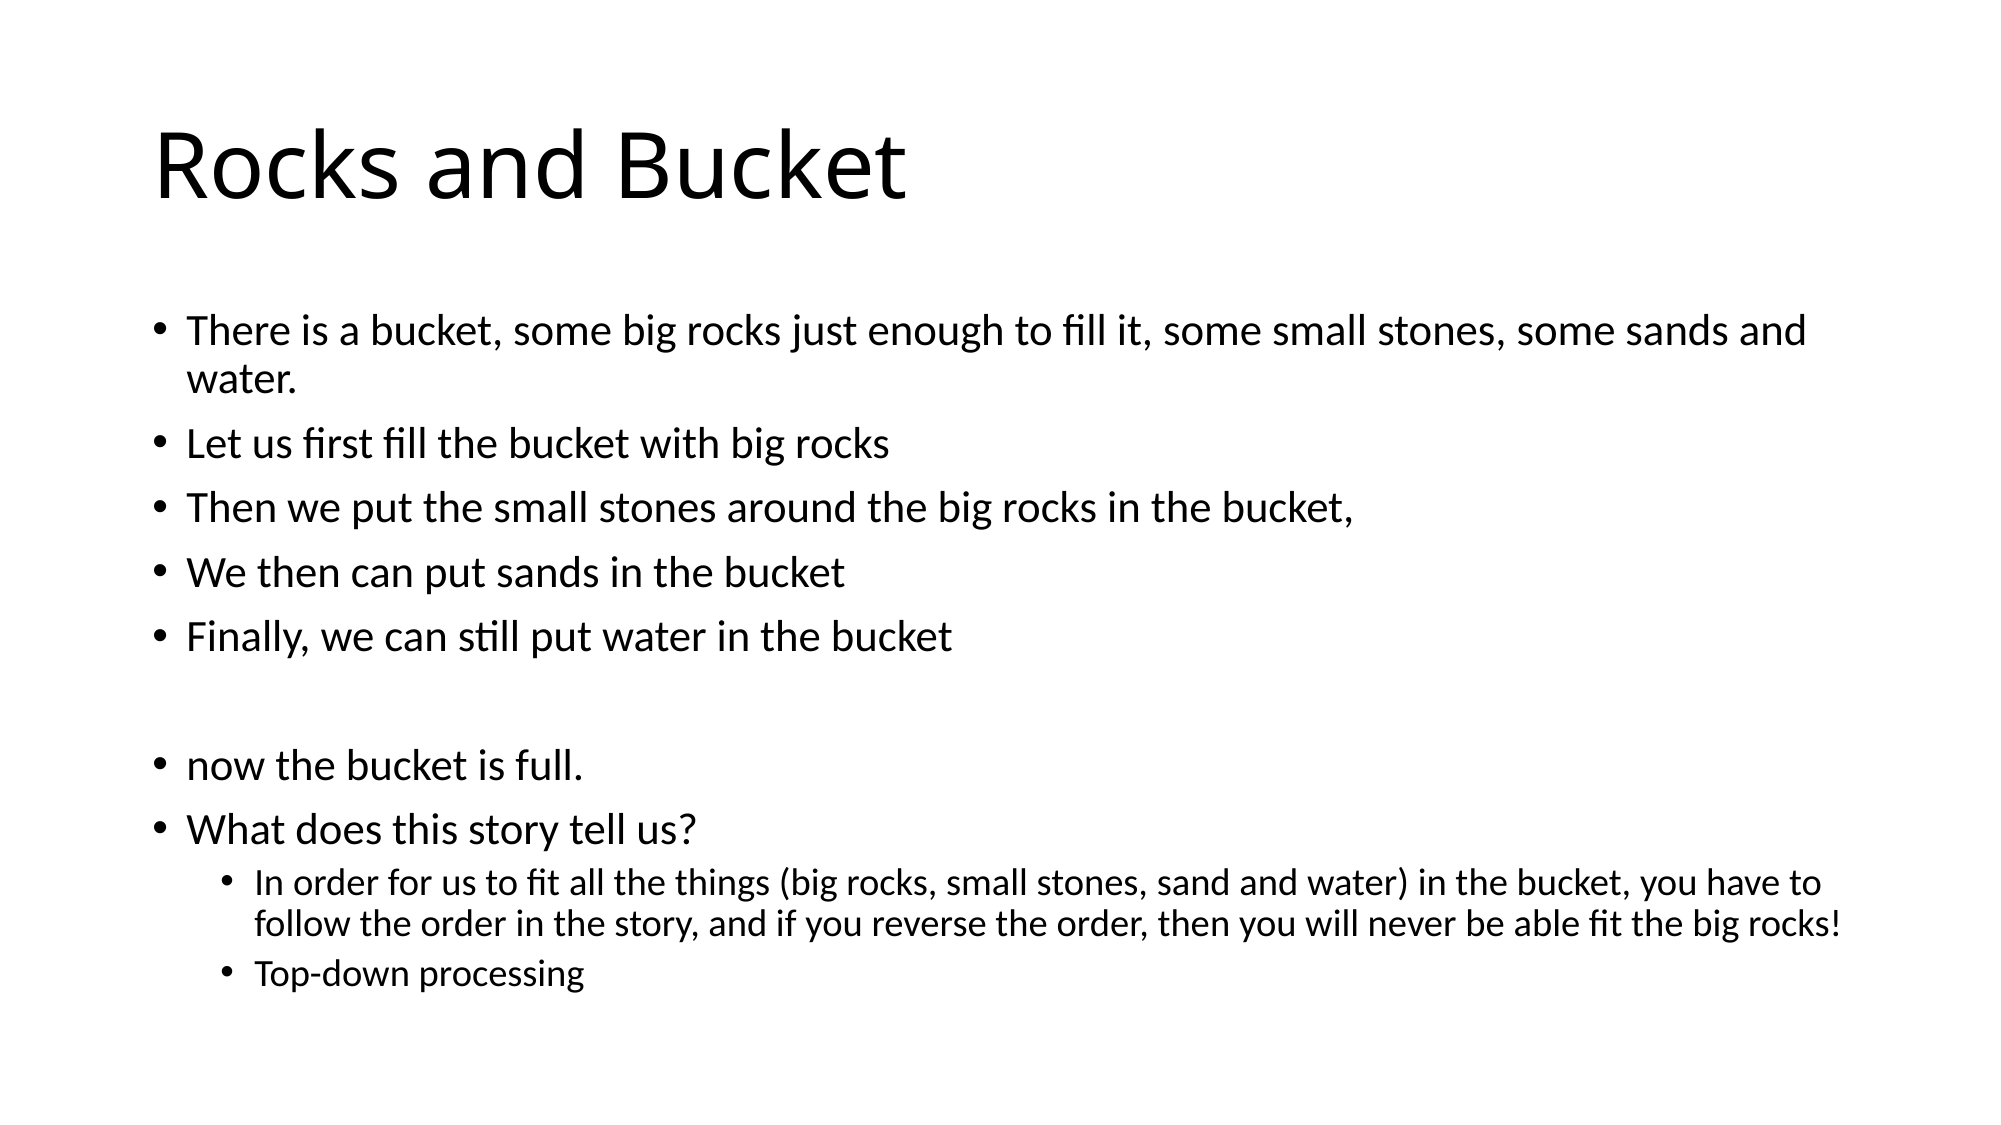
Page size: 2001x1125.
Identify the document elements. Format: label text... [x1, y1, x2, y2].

list There is a bucket, some big rocks just enough to fill it, some small stones, some sands and water. Let us first fill the bucket with big rocks Then we put the small stones around the big rocks in the bucket, We then can put sands in the bucket Finally, we can still put water in the bucket now the bucket is full. What does this story tell us? In order for us to fit all the things (big rocks, small stones, sand and water) in the bucket, you have to follow the order in the story, and if you reverse the order, then you will never be able fit the big rocks! Top-down processing [137, 299, 1863, 1014]
title Rocks and Bucket [137, 59, 1863, 278]
